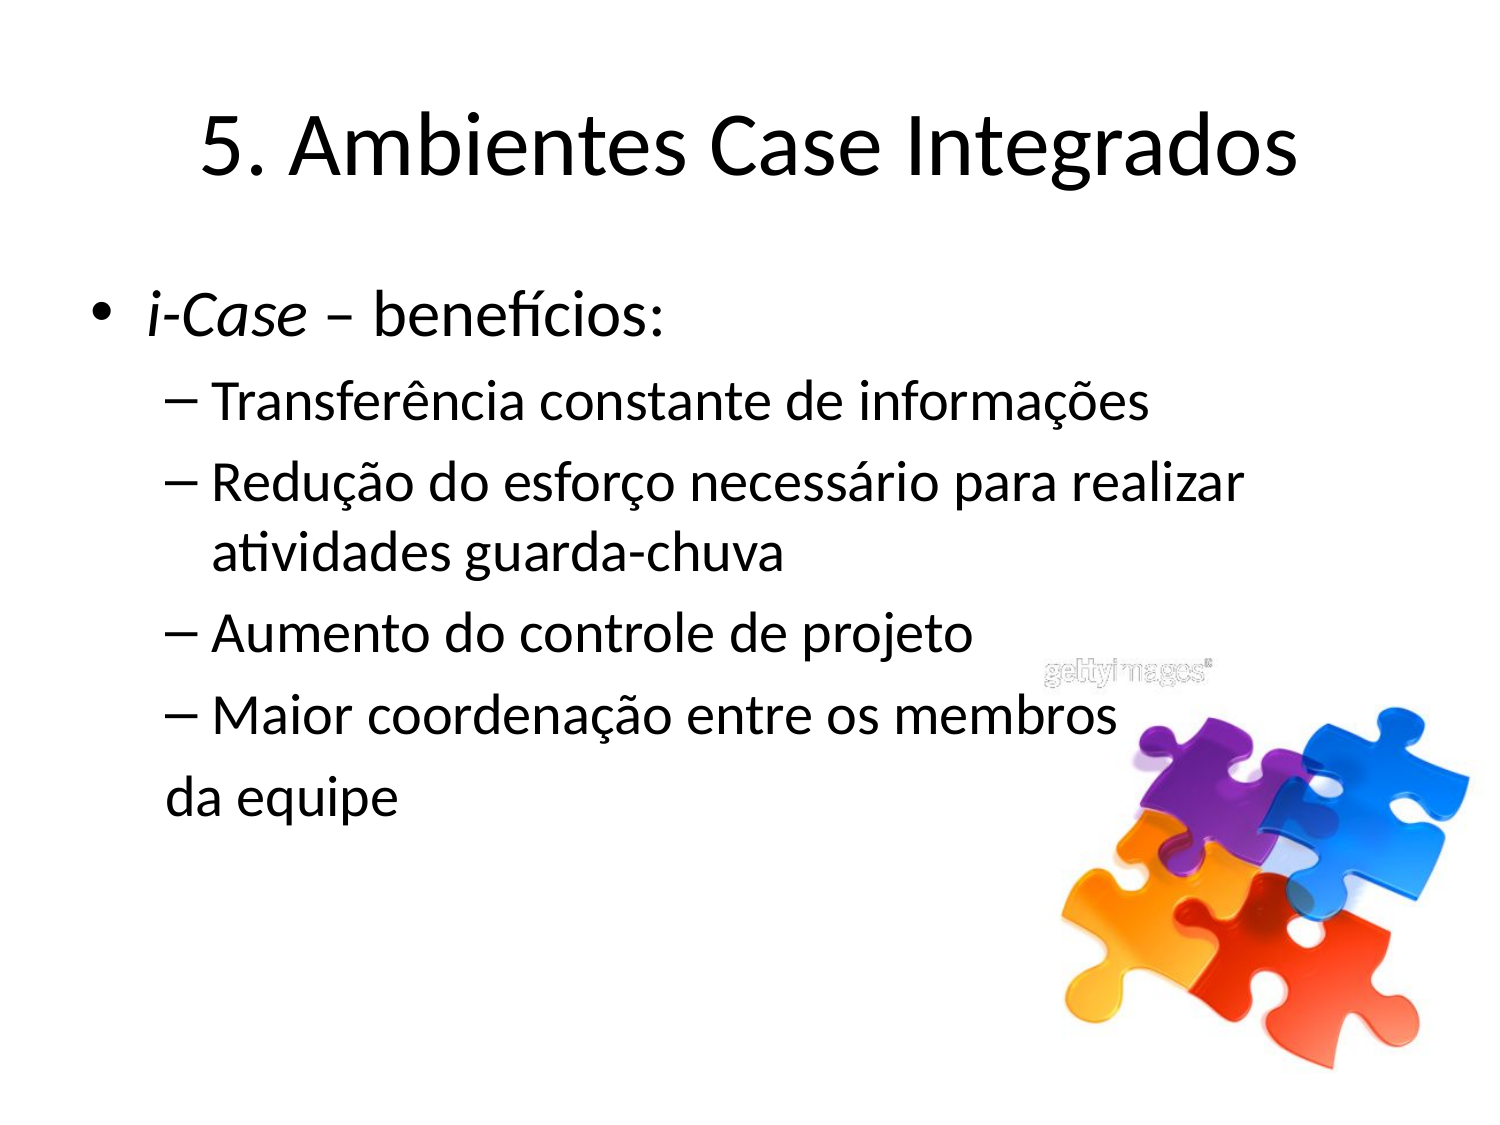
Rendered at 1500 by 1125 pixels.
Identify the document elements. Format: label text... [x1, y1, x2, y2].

list i-Case – benefícios: Transferência constante de informações Redução do esforço necessário para realizar atividades guarda-chuva Aumento do controle de projeto Maior coordenação entre os membros da equipe [75, 262, 1425, 1005]
picture [1024, 649, 1500, 1125]
title 5. Ambientes Case Integrados [75, 45, 1425, 233]
